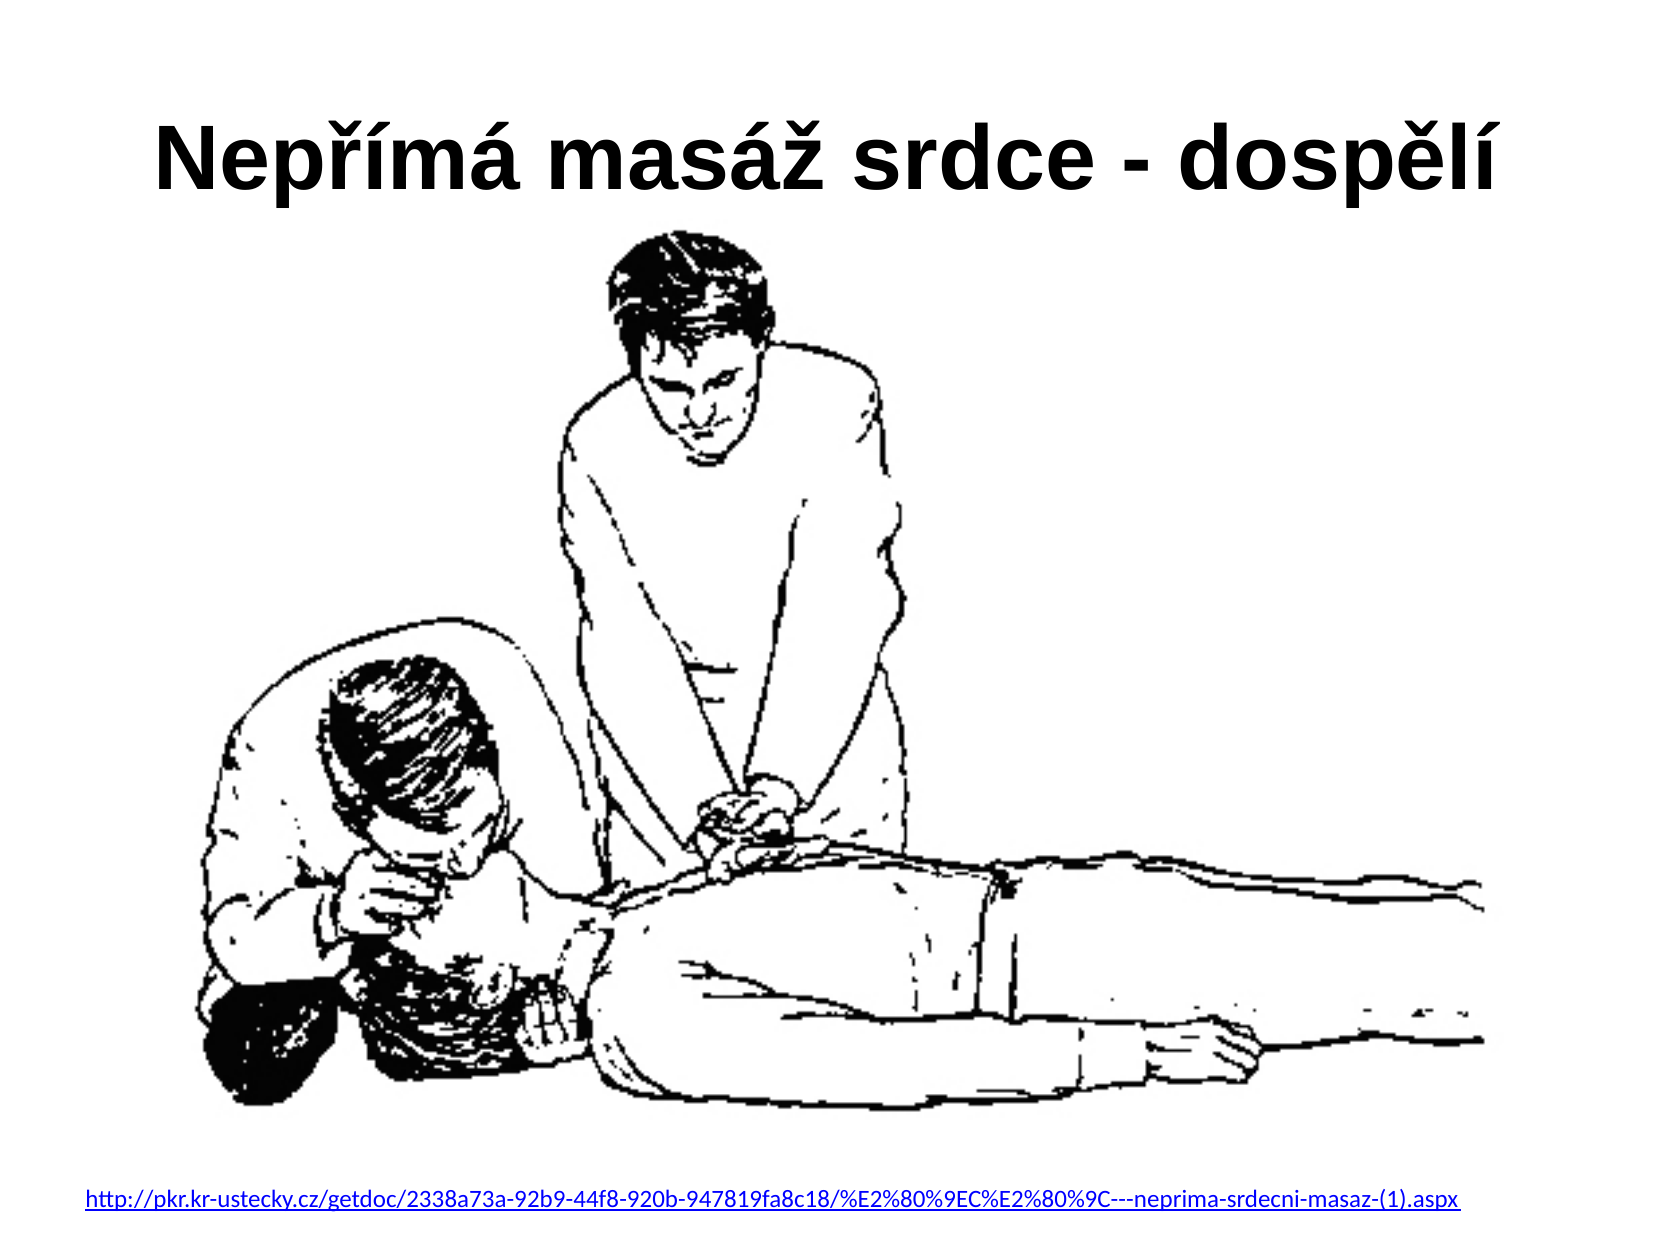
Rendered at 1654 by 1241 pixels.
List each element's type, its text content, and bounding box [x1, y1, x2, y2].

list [129, 218, 1579, 1144]
text_box http://pkr.kr-ustecky.cz/getdoc/2338a73a-92b9-44f8-920b-947819fa8c18/%E2%80%9EC%E2%80%9C---neprima-srdecni-masaz-(1).aspx [70, 1175, 1559, 1220]
title Nepřímá masáž srdce - dospělí [82, 49, 1572, 257]
